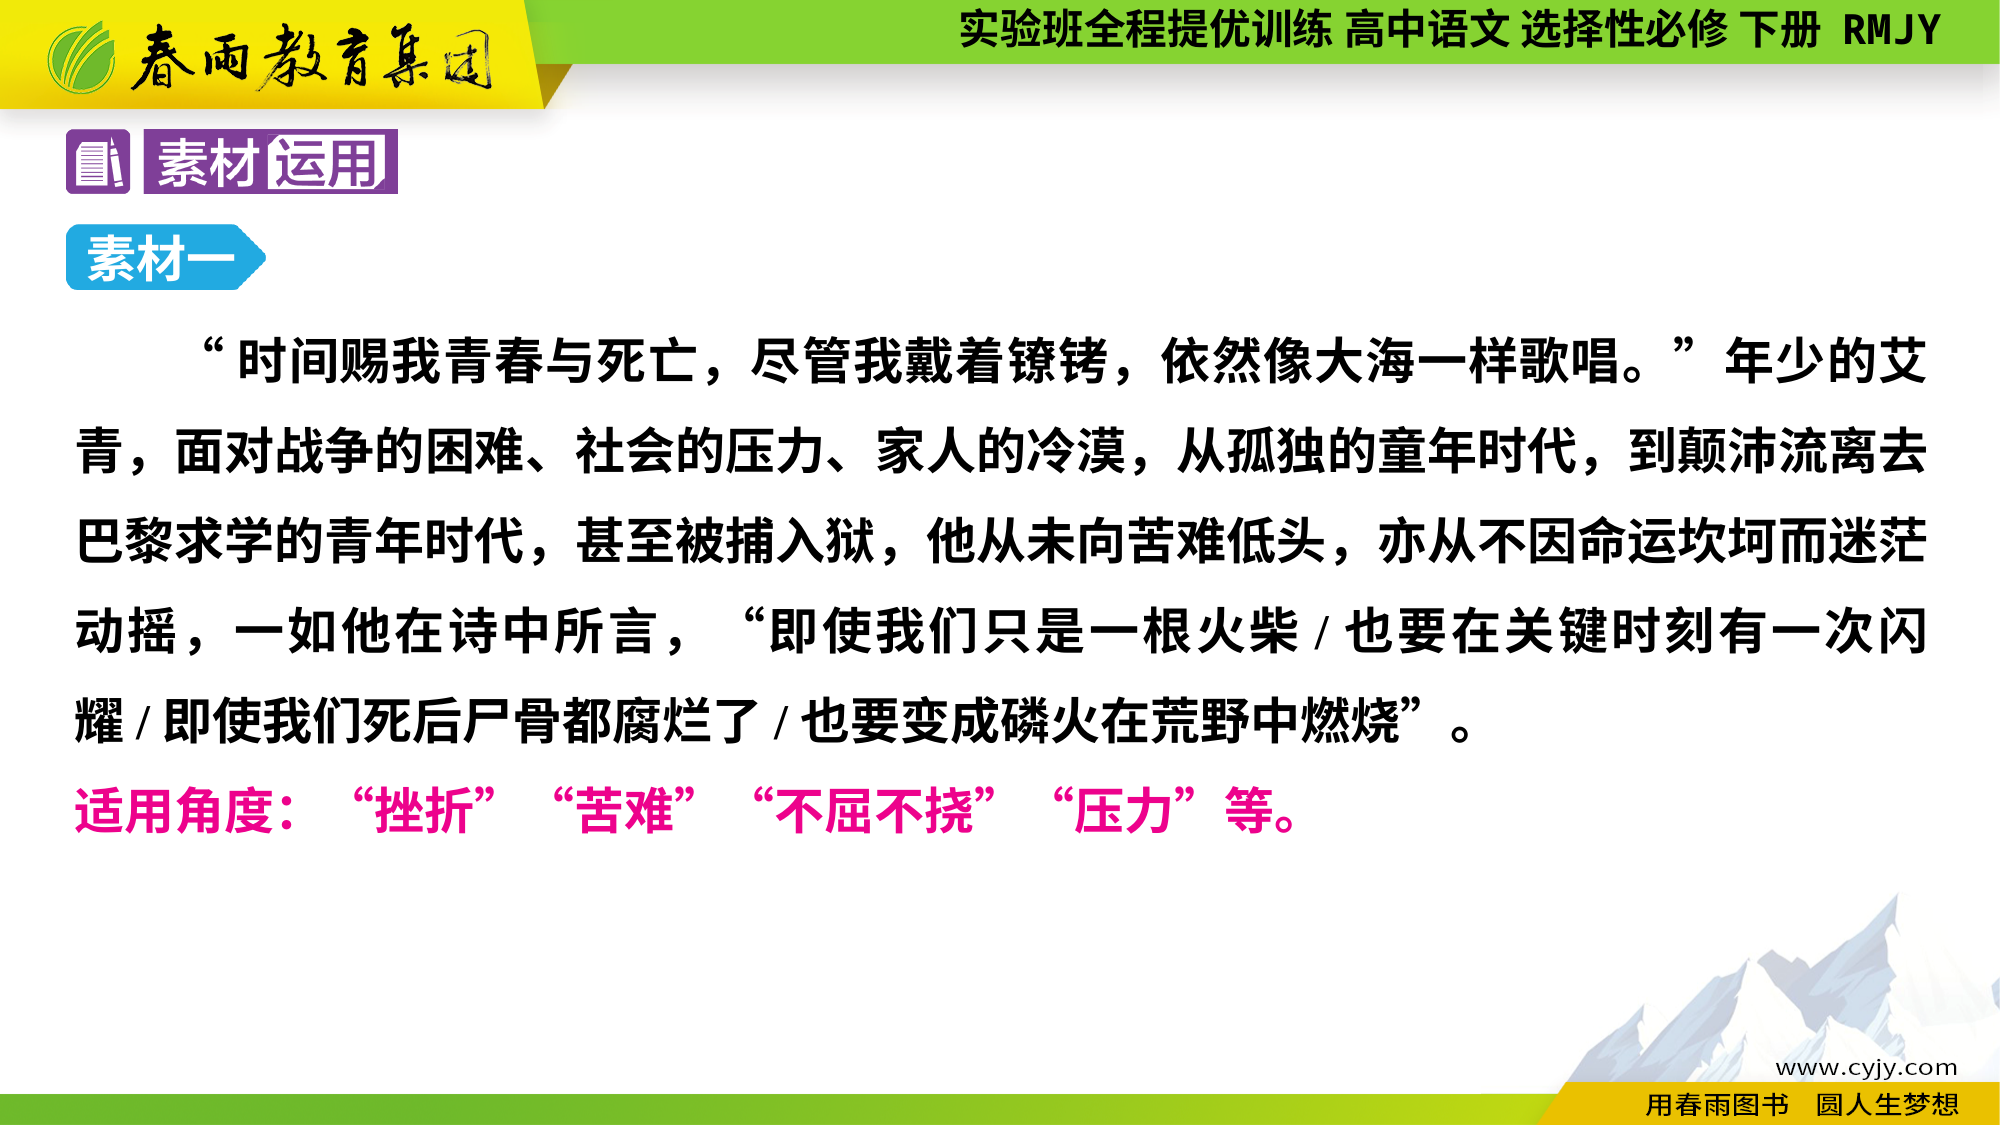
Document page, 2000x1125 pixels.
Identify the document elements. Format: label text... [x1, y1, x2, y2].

picture [0, 0, 2000, 1125]
list “时间赐我青春与死亡，尽管我戴着镣铐，依然像大海一样歌唱。”年少的艾青，面对战争的困难、社会的压力、家人的冷漠，从孤独的童年时代，到颠沛流离去巴黎求学的青年时代，甚至被捕入狱，他从未向苦难低头，亦从不因命运坎坷而迷茫动摇，一如他在诗中所言，“即使我们只是一根火柴/也要在关键时刻有一次闪耀/即使我们死后尸骨都腐烂了/也要变成磷火在荒野中燃烧”。 适用角度：“挫折”“苦难”“不屈不挠”“压力”等。 [59, 292, 1944, 853]
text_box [66, 219, 266, 296]
